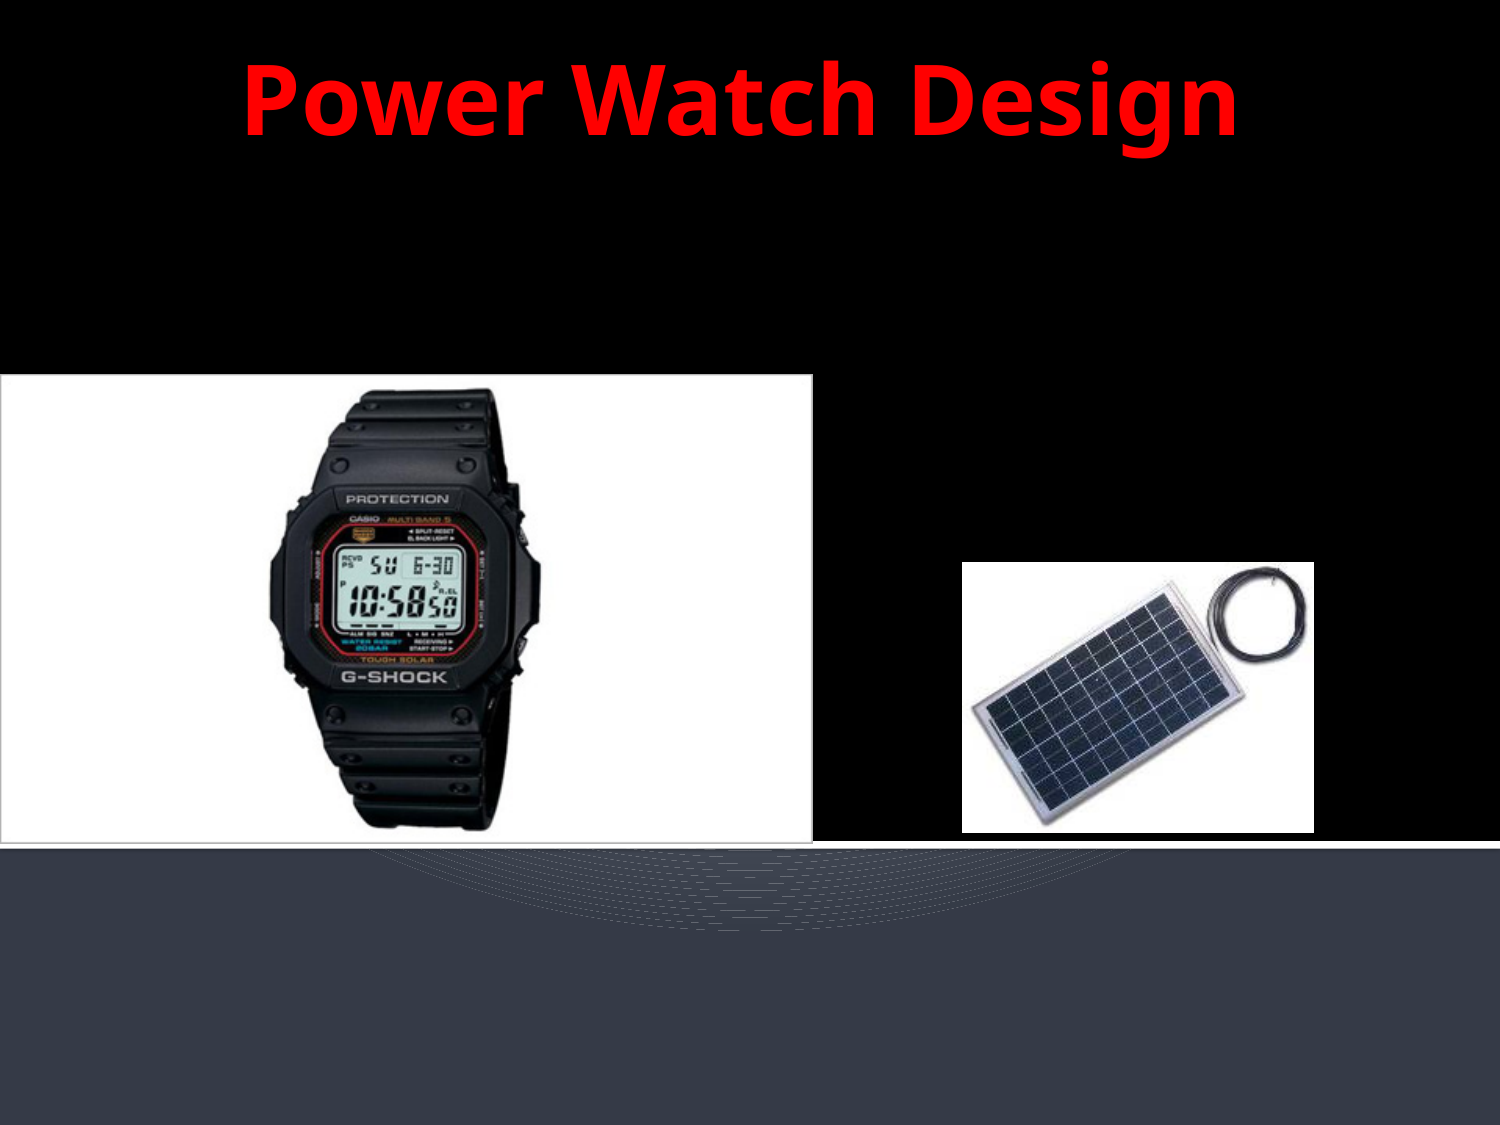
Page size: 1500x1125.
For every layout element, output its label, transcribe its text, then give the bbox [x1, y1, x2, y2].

title Power Watch Design [99, 37, 1375, 279]
picture [962, 562, 1315, 833]
picture [0, 374, 813, 844]
